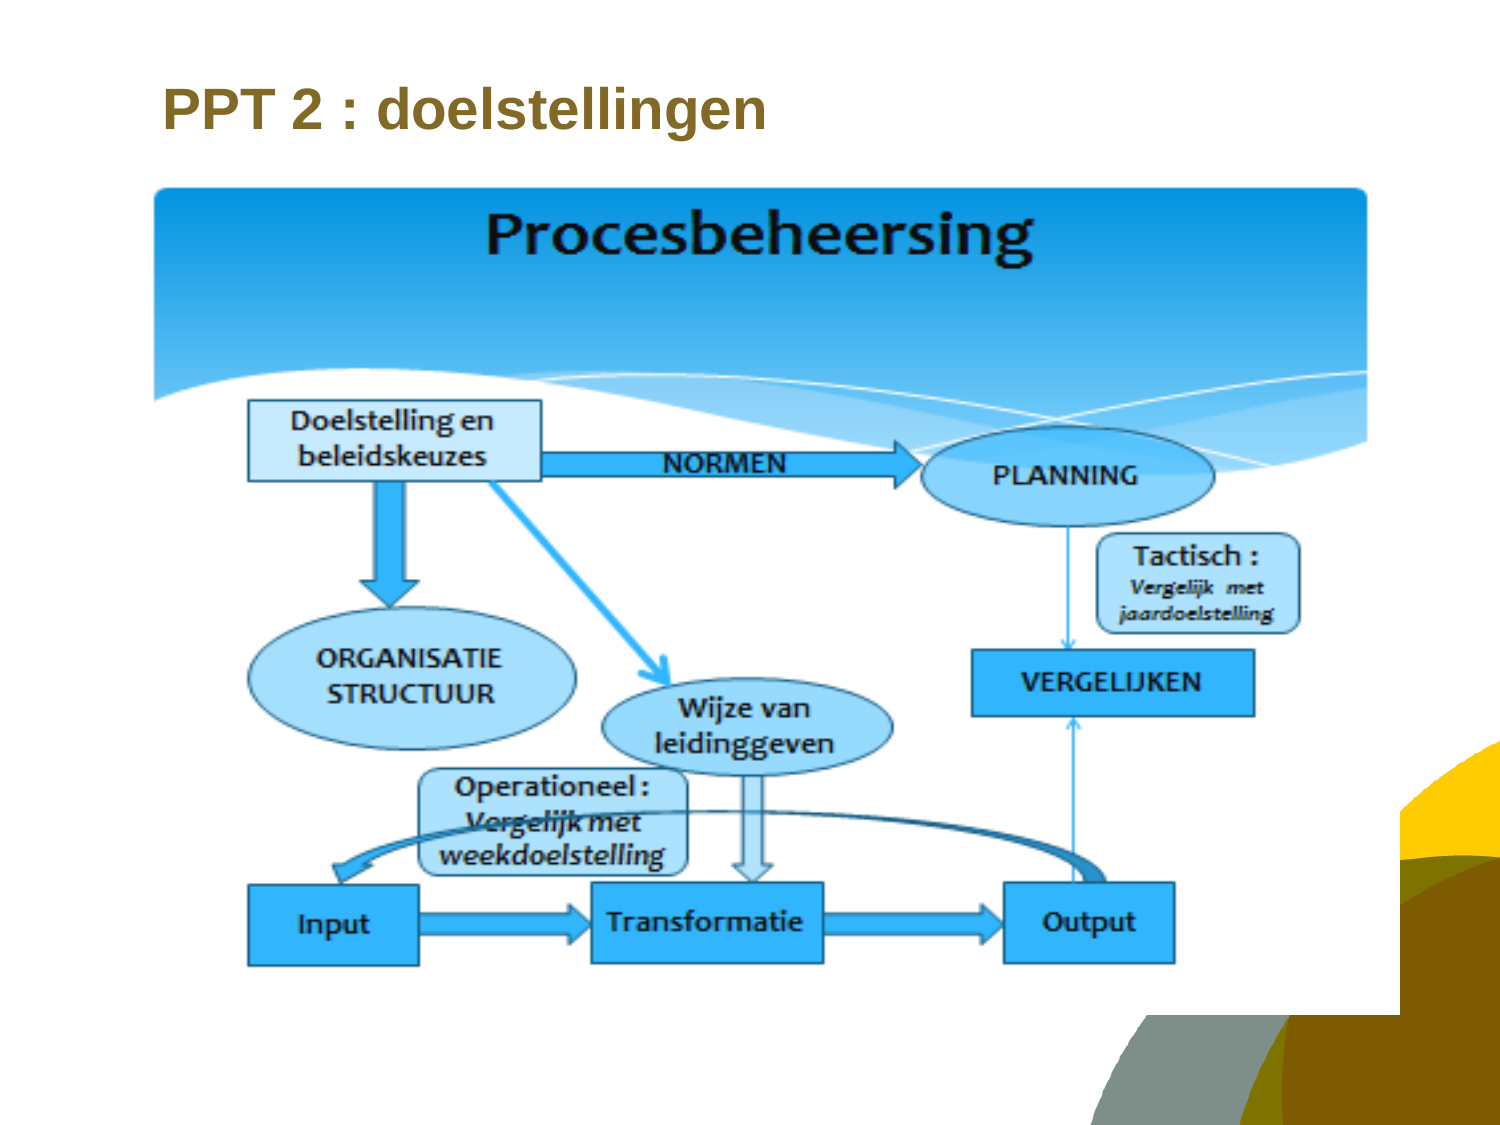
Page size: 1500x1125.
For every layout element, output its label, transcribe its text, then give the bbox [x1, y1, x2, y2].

title PPT 2 : doelstellingen [147, 54, 1414, 149]
picture [66, 160, 1500, 1125]
